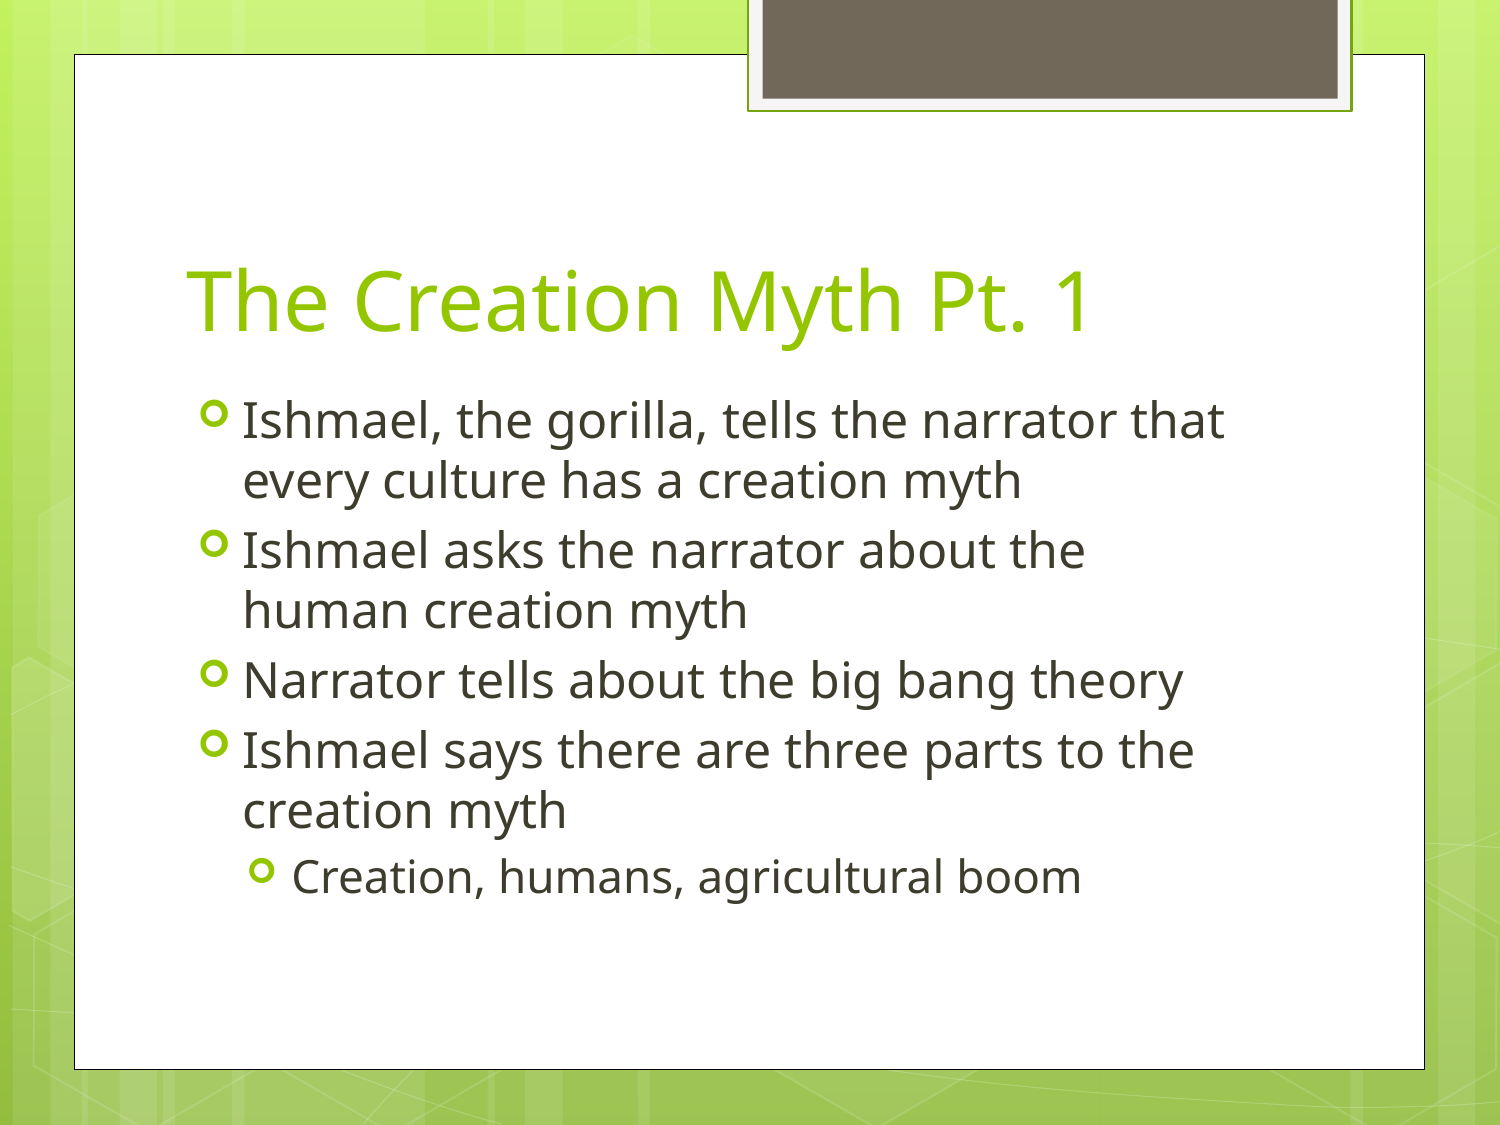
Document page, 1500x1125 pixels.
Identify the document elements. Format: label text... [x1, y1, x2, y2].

title The Creation Myth Pt. 1 [171, 168, 1324, 357]
list Ishmael, the gorilla, tells the narrator that every culture has a creation myth Ishmael asks the narrator about the human creation myth Narrator tells about the big bang theory Ishmael says there are three parts to the creation myth Creation, humans, agricultural boom [171, 381, 1283, 957]
